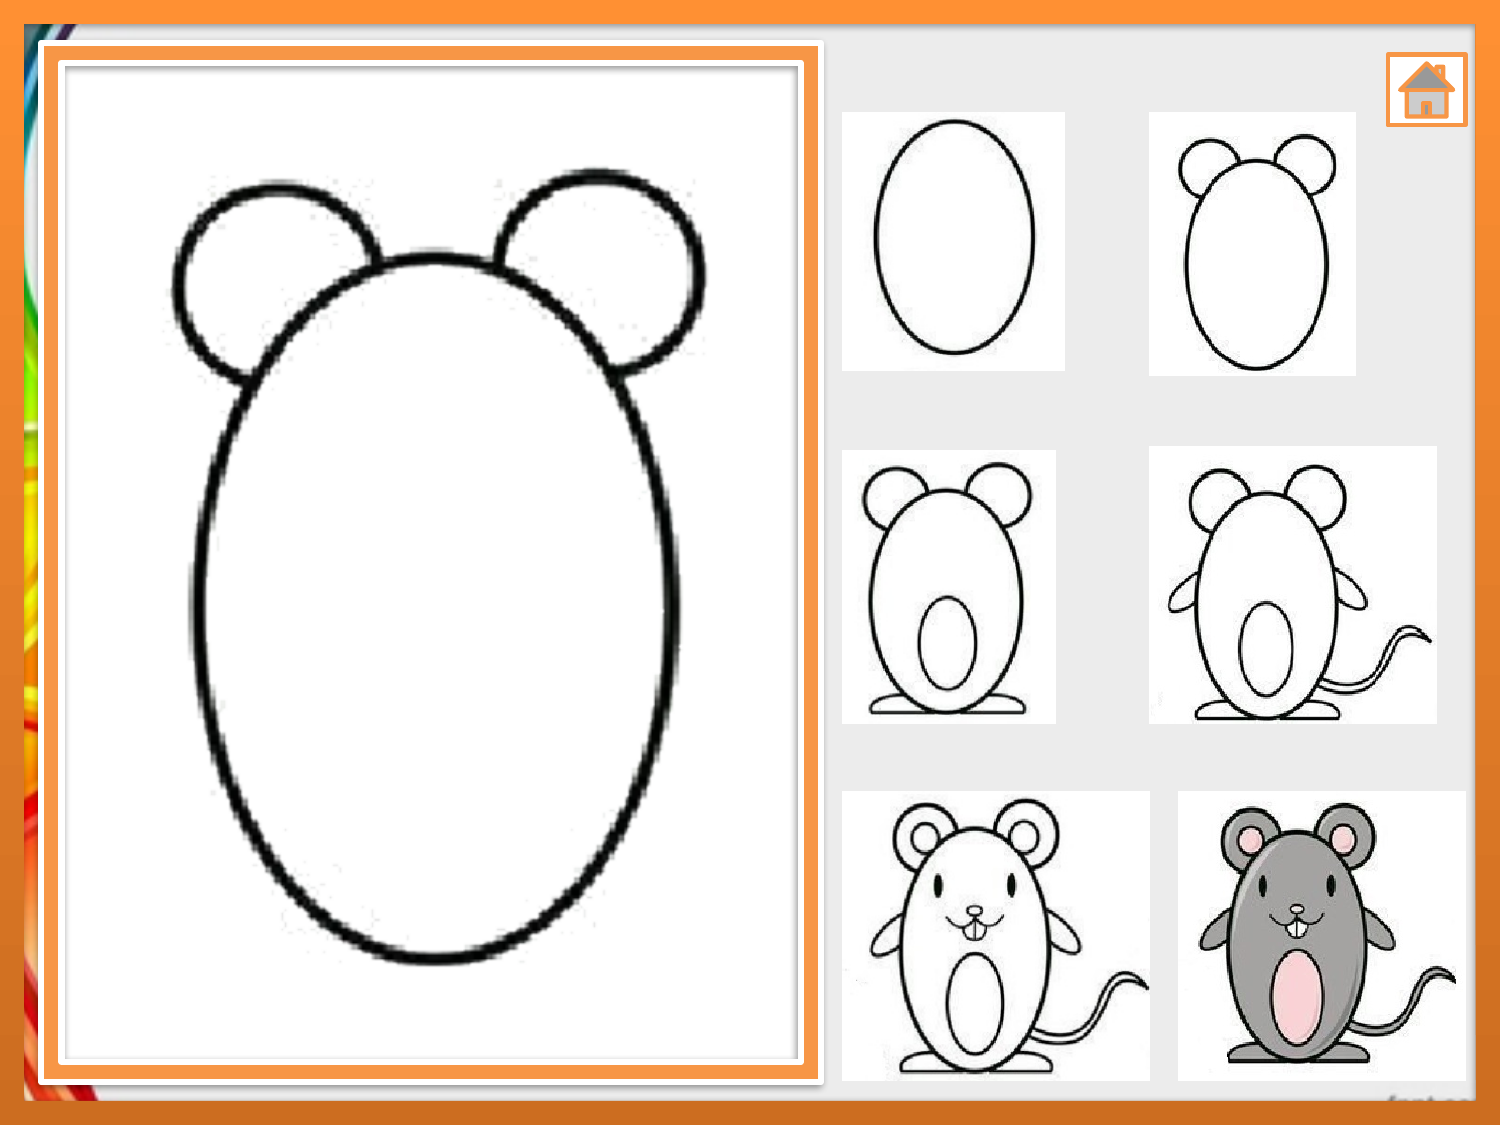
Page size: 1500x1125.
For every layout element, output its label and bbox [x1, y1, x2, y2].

text_box [38, 40, 824, 1085]
text_box [69, 75, 791, 1056]
text_box [1386, 52, 1468, 127]
picture [24, 24, 1475, 1100]
